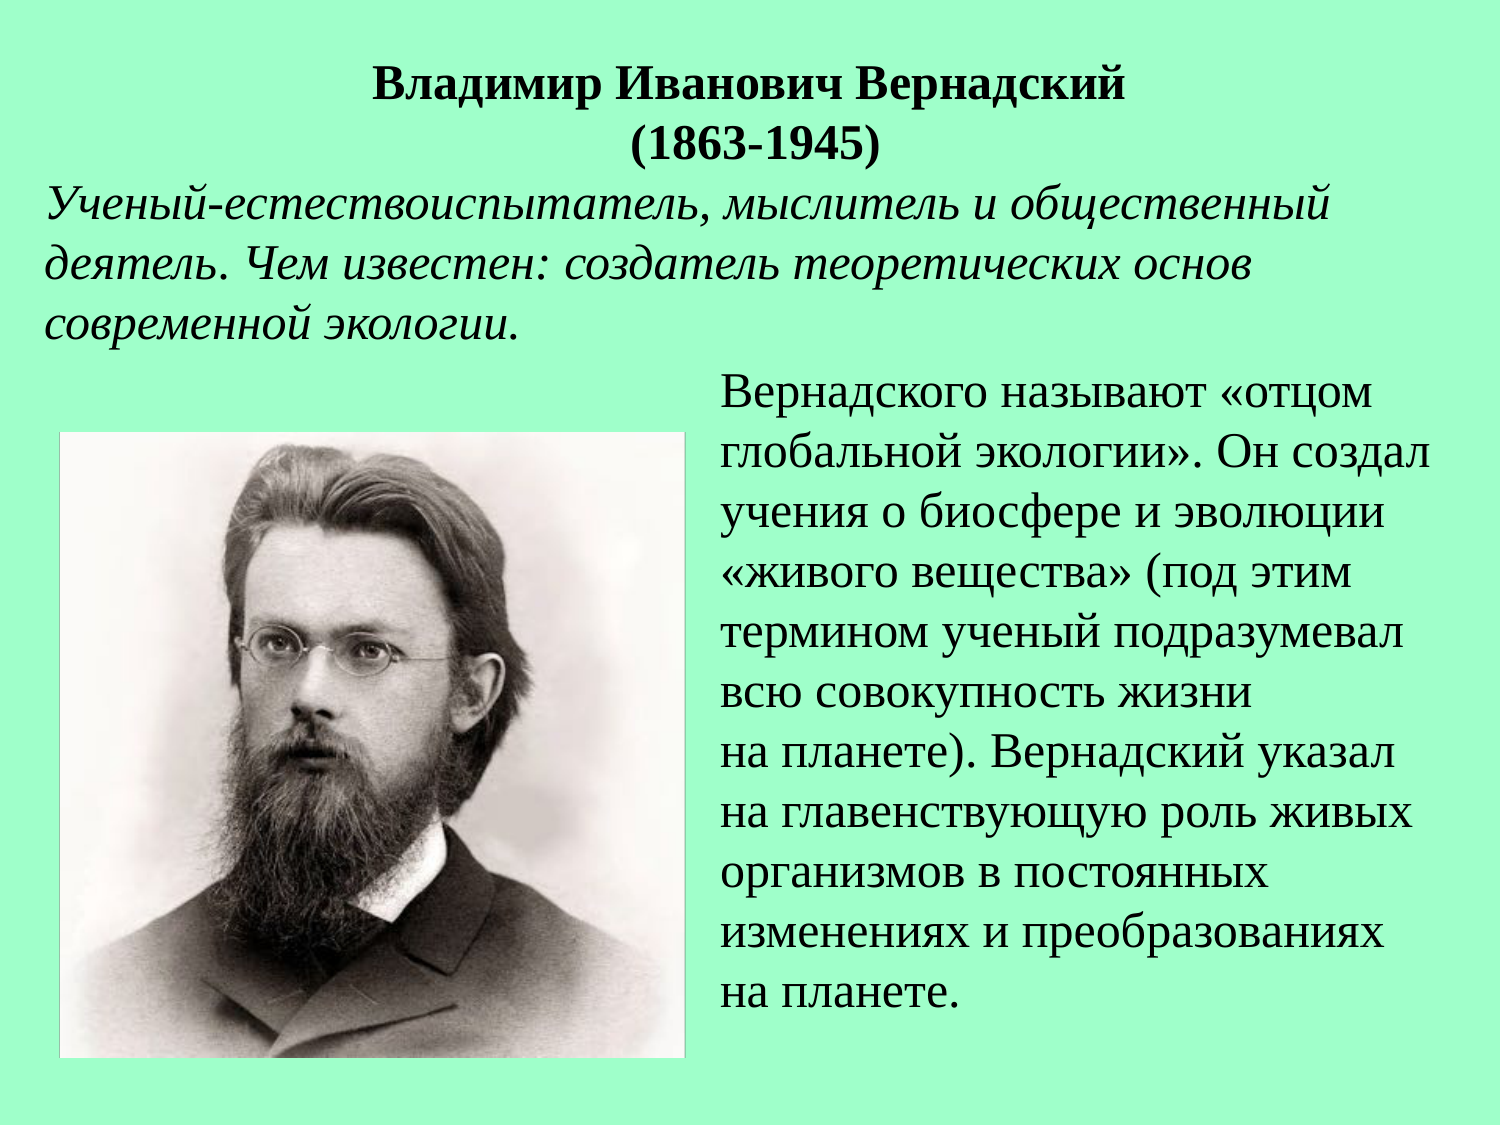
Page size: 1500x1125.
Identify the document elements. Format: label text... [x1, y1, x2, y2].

text_box Владимир Иванович Вернадский (1863-1945) Ученый-естествоиспытатель, мыслитель и общественный деятель. Чем известен: создатель теоретических основ современной экологии. [29, 42, 1483, 403]
picture [0, 432, 1078, 1058]
text_box Вернадского называют «отцом глобальной экологии». Он создал учения о биосфере и эволюции «живого вещества» (под этим термином ученый подразумевал всю совокупность жизни на планете). Вернадский указал на главенствующую роль живых организмов в постоянных изменениях и преобразованиях на планете. [705, 403, 1483, 1070]
